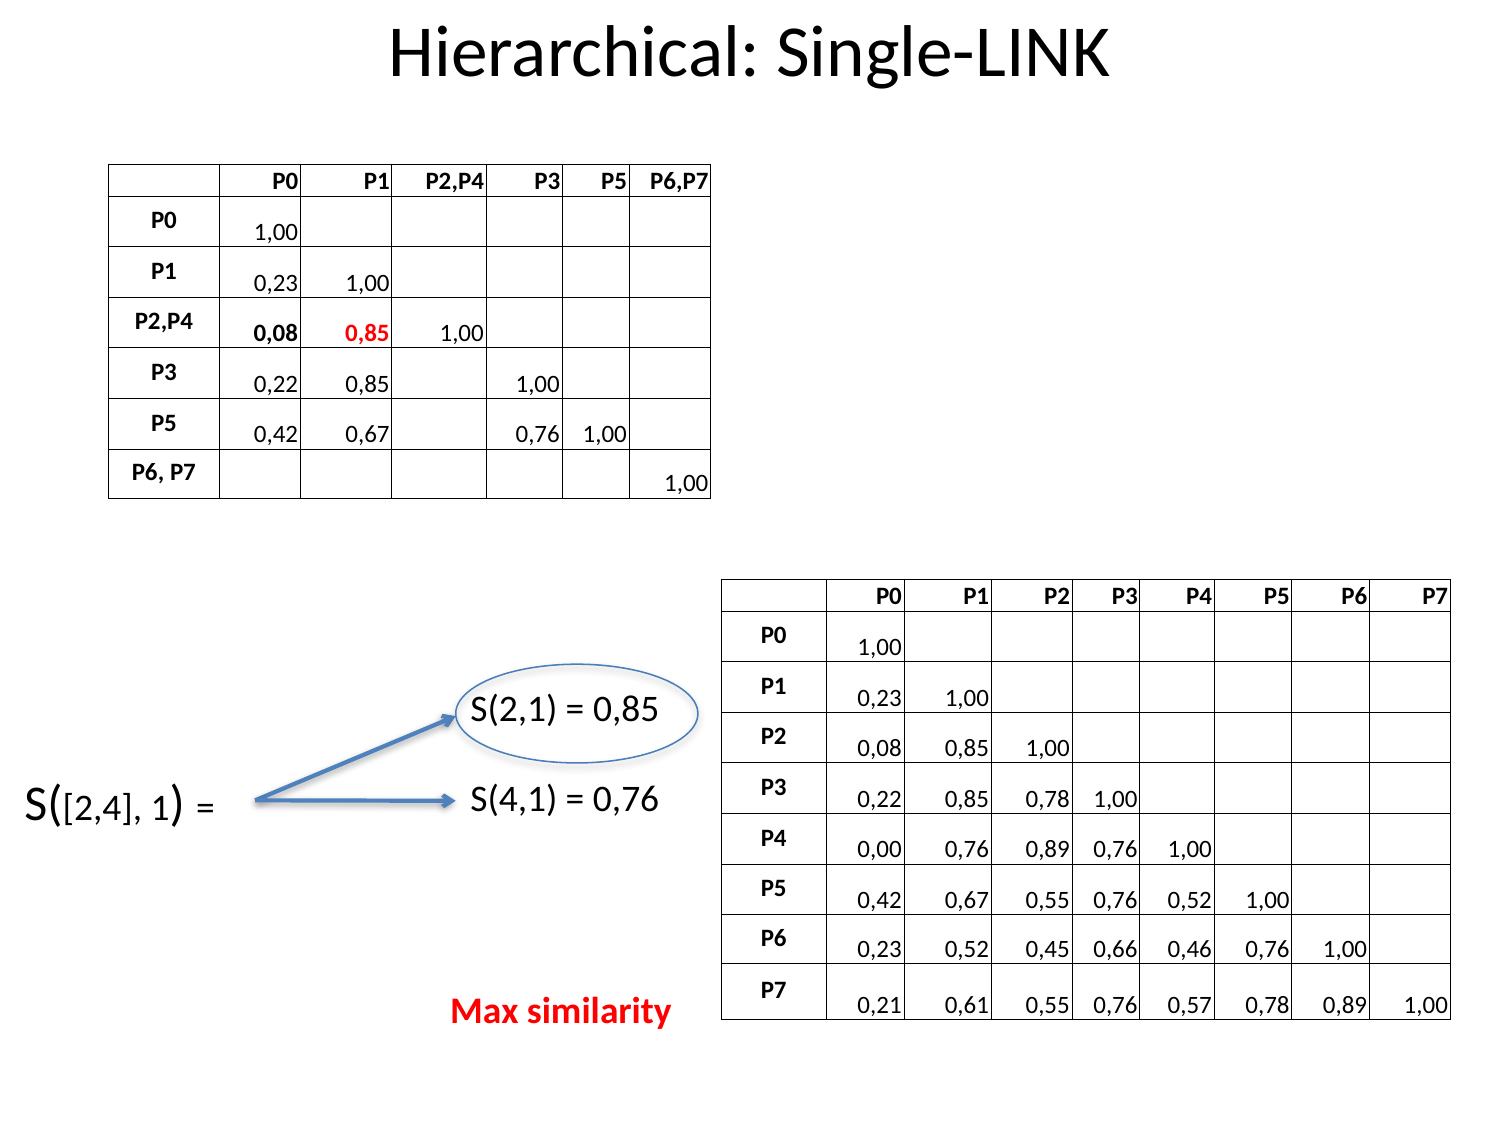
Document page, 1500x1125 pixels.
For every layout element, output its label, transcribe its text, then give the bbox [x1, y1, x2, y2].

table_cell 0,76 [1073, 814, 1139, 864]
table_cell P6, P7 [109, 450, 219, 498]
table_cell [1292, 865, 1369, 914]
table_cell P6 [722, 915, 826, 963]
table_cell [487, 247, 562, 297]
table_cell 0,76 [1073, 865, 1139, 914]
table_cell [220, 450, 300, 498]
table_cell 1,00 [1140, 814, 1214, 864]
table_cell 1,00 [1292, 915, 1369, 963]
table_cell 0,76 [905, 814, 991, 864]
table_cell [563, 247, 629, 297]
table_cell [1073, 612, 1139, 661]
text_box [454, 663, 699, 764]
table_cell [630, 298, 710, 347]
table_cell P3 [722, 763, 826, 813]
table_cell [630, 399, 710, 449]
table_cell [563, 298, 629, 347]
table_cell P3 [109, 348, 219, 398]
table_cell [487, 298, 562, 347]
table_cell [1140, 713, 1214, 762]
table_cell [630, 348, 710, 398]
title Hierarchical: Single-LINK [75, 0, 1425, 99]
table_cell 1,00 [301, 247, 391, 297]
table_cell [1140, 763, 1214, 813]
table_cell [630, 197, 710, 246]
table_cell [563, 348, 629, 398]
table_cell [392, 197, 486, 246]
table_cell 0,85 [301, 348, 391, 398]
table_header P3 [487, 165, 562, 196]
table_cell 1,00 [487, 348, 562, 398]
table_cell 0,57 [1140, 964, 1214, 1019]
table_cell P1 [722, 662, 826, 712]
table_header [109, 165, 219, 196]
text_box S([2,4], 1) = [9, 762, 256, 838]
table_cell 0,22 [827, 763, 904, 813]
table_cell 0,08 [220, 298, 300, 347]
table_header P1 [301, 165, 391, 196]
table_cell [1073, 662, 1139, 712]
table_cell [1292, 763, 1369, 813]
table_cell 0,45 [992, 915, 1072, 963]
table_cell 0,67 [905, 865, 991, 914]
table_cell 0,78 [1215, 964, 1291, 1019]
table_cell [301, 197, 391, 246]
table_header P7 [1370, 580, 1450, 611]
table_cell 0,76 [1073, 964, 1139, 1019]
table_cell [1140, 662, 1214, 712]
table_cell P1 [109, 247, 219, 297]
table_cell [392, 450, 486, 498]
table_cell 0,42 [827, 865, 904, 914]
table_cell [487, 450, 562, 498]
table_cell 0,21 [827, 964, 904, 1019]
table_header P1 [905, 580, 991, 611]
table_cell [392, 399, 486, 449]
table_cell [487, 197, 562, 246]
table_cell 0,78 [992, 763, 1072, 813]
table_cell [1370, 915, 1450, 963]
table_header P3 [1073, 580, 1139, 611]
table_cell 0,55 [992, 964, 1072, 1019]
table_cell 1,00 [827, 612, 904, 661]
table_cell [1370, 612, 1450, 661]
table_cell 0,46 [1140, 915, 1214, 963]
table_cell [1292, 662, 1369, 712]
table_cell [1215, 763, 1291, 813]
table_cell 0,85 [905, 763, 991, 813]
table_cell 0,55 [992, 865, 1072, 914]
table_cell [992, 612, 1072, 661]
table_cell 1,00 [220, 197, 300, 246]
table_cell 1,00 [630, 450, 710, 498]
table_header P0 [220, 165, 300, 196]
table_cell 0,76 [1215, 915, 1291, 963]
table_cell 0,52 [1140, 865, 1214, 914]
table_cell P5 [109, 399, 219, 449]
text_box Max similarity [435, 979, 711, 1039]
table_cell [1215, 612, 1291, 661]
table_cell [392, 348, 486, 398]
text_box S(2,1) = 0,85 S(4,1) = 0,76 [455, 677, 721, 917]
table_cell 0,89 [992, 814, 1072, 864]
table_cell [630, 247, 710, 297]
table_cell 0,67 [301, 399, 391, 449]
table_cell P7 [722, 964, 826, 1019]
table_cell 0,42 [220, 399, 300, 449]
table_cell 1,00 [392, 298, 486, 347]
table_cell [563, 450, 629, 498]
table_cell P2 [722, 713, 826, 762]
table_header P0 [827, 580, 904, 611]
table_header P6 [1292, 580, 1369, 611]
table_header P2 [992, 580, 1072, 611]
table_cell [1292, 814, 1369, 864]
table_header P4 [1140, 580, 1214, 611]
table_cell 0,23 [827, 662, 904, 712]
table_cell P5 [722, 865, 826, 914]
table_cell [1370, 662, 1450, 712]
table_header P2,P4 [392, 165, 486, 196]
table_cell [563, 197, 629, 246]
table_cell 1,00 [992, 713, 1072, 762]
table_cell 0,23 [220, 247, 300, 297]
table_cell 0,08 [827, 713, 904, 762]
table_cell 0,76 [487, 399, 562, 449]
table_cell 0,52 [905, 915, 991, 963]
table_cell [992, 662, 1072, 712]
table_cell P0 [109, 197, 219, 246]
table_cell 1,00 [1370, 964, 1450, 1019]
table_cell [455, 706, 701, 808]
table_cell [301, 450, 391, 498]
table_cell [905, 612, 991, 661]
table_cell 0,85 [301, 298, 391, 347]
table_header P5 [1215, 580, 1291, 611]
table_cell 0,85 [455, 725, 697, 805]
table_cell [1215, 662, 1291, 712]
table_cell [1215, 814, 1291, 864]
table_cell 0,85 [905, 713, 991, 762]
table_cell [1215, 713, 1291, 762]
table_cell 0,61 [905, 964, 991, 1019]
table_cell 1,00 [563, 399, 629, 449]
table_cell 1,00 [1215, 865, 1291, 914]
table_cell P2,P4 [109, 298, 219, 347]
table_header P6,P7 [630, 165, 710, 196]
table_cell 0,23 [827, 915, 904, 963]
table_cell [1370, 713, 1450, 762]
table_cell [1292, 713, 1369, 762]
table_cell P0 [722, 612, 826, 661]
table_cell [1370, 763, 1450, 813]
table_cell [1370, 814, 1450, 864]
table_cell 0,89 [1292, 964, 1369, 1019]
table_cell 0,22 [220, 348, 300, 398]
table_cell [1370, 865, 1450, 914]
table_cell [1140, 612, 1214, 661]
table_cell [1073, 713, 1139, 762]
table_header [722, 580, 826, 611]
table_cell 0,66 [1073, 915, 1139, 963]
table_cell P4 [722, 814, 826, 864]
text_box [247, 715, 456, 800]
table_cell 1,00 [905, 662, 991, 712]
table_cell 0,00 [827, 814, 904, 864]
table_cell 1,00 [1073, 763, 1139, 813]
table_cell [1292, 612, 1369, 661]
table_header P5 [563, 165, 629, 196]
table_cell [392, 247, 486, 297]
